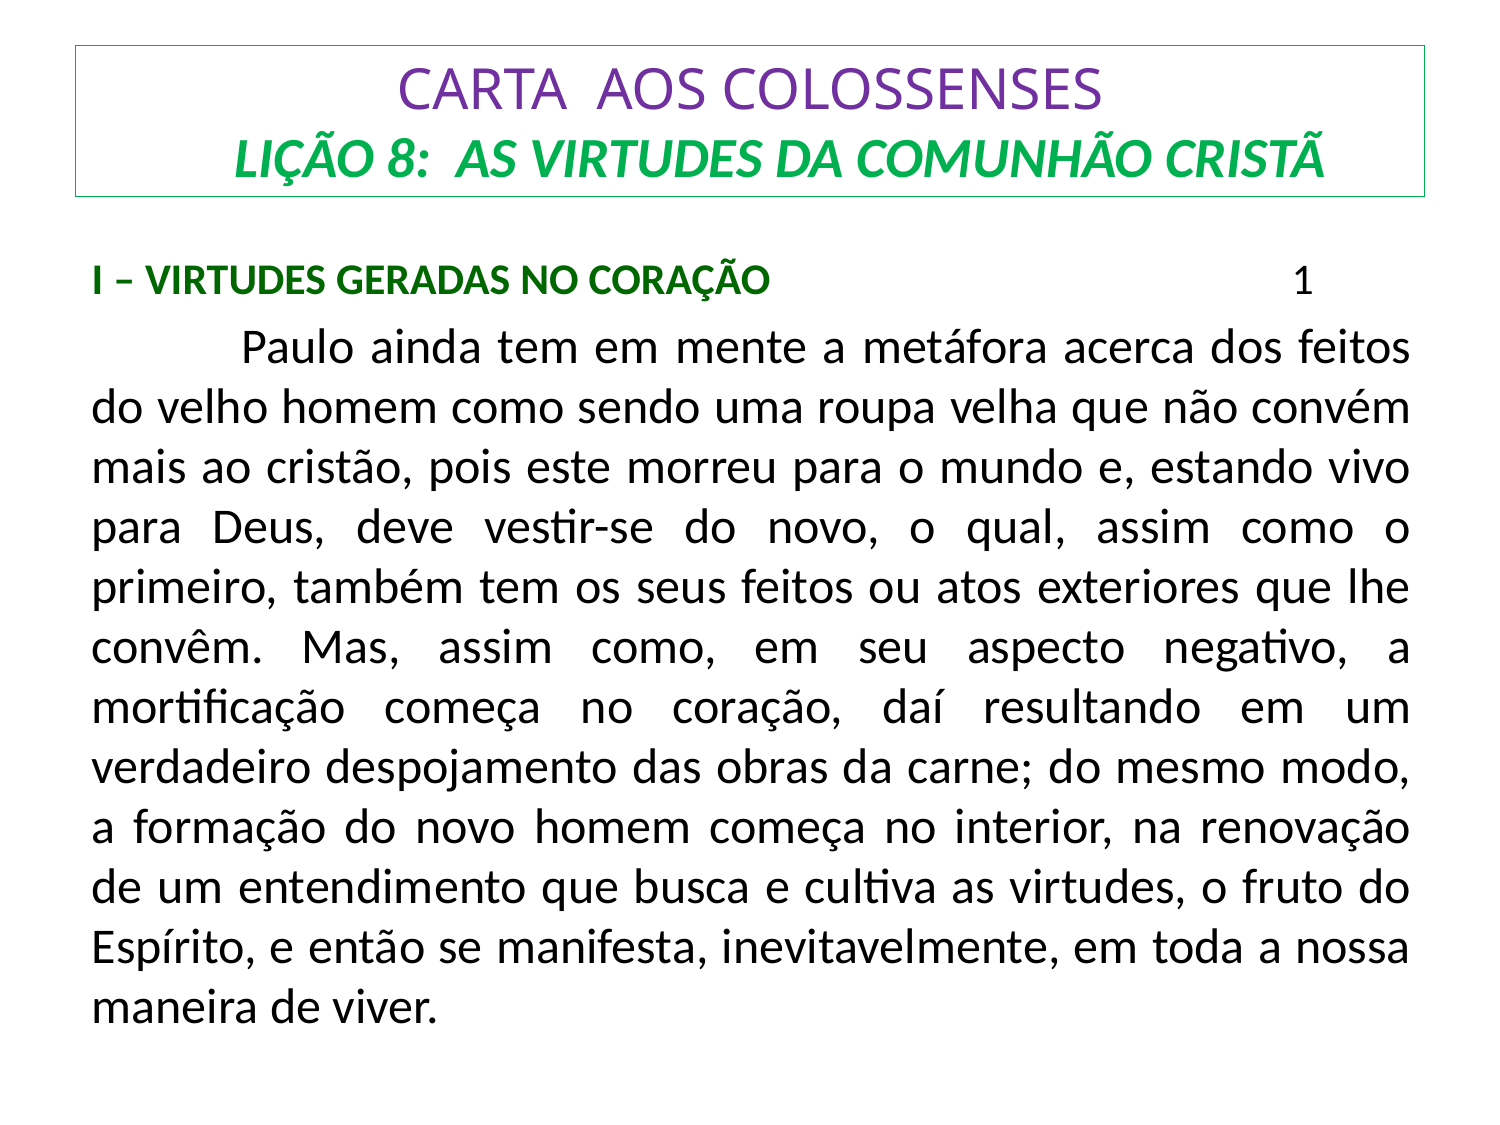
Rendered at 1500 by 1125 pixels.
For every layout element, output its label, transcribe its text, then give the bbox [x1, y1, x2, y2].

list I – VIRTUDES GERADAS NO CORAÇÃO 1 Paulo ainda tem em mente a metáfora acerca dos feitos do velho homem como sendo uma roupa velha que não convém mais ao cristão, pois este morreu para o mundo e, estando vivo para Deus, deve vestir-se do novo, o qual, assim como o primeiro, também tem os seus feitos ou atos exteriores que lhe convêm. Mas, assim como, em seu aspecto negativo, a mortificação começa no coração, daí resultando em um verdadeiro despojamento das obras da carne; do mesmo modo, a formação do novo homem começa no interior, na renovação de um entendimento que busca e cultiva as virtudes, o fruto do Espírito, e então se manifesta, inevitavelmente, em toda a nossa maneira de viver. [76, 243, 1427, 1059]
title CARTA AOS COLOSSENSES LIÇÃO 8: AS VIRTUDES DA COMUNHÃO CRISTÃ [75, 45, 1425, 197]
